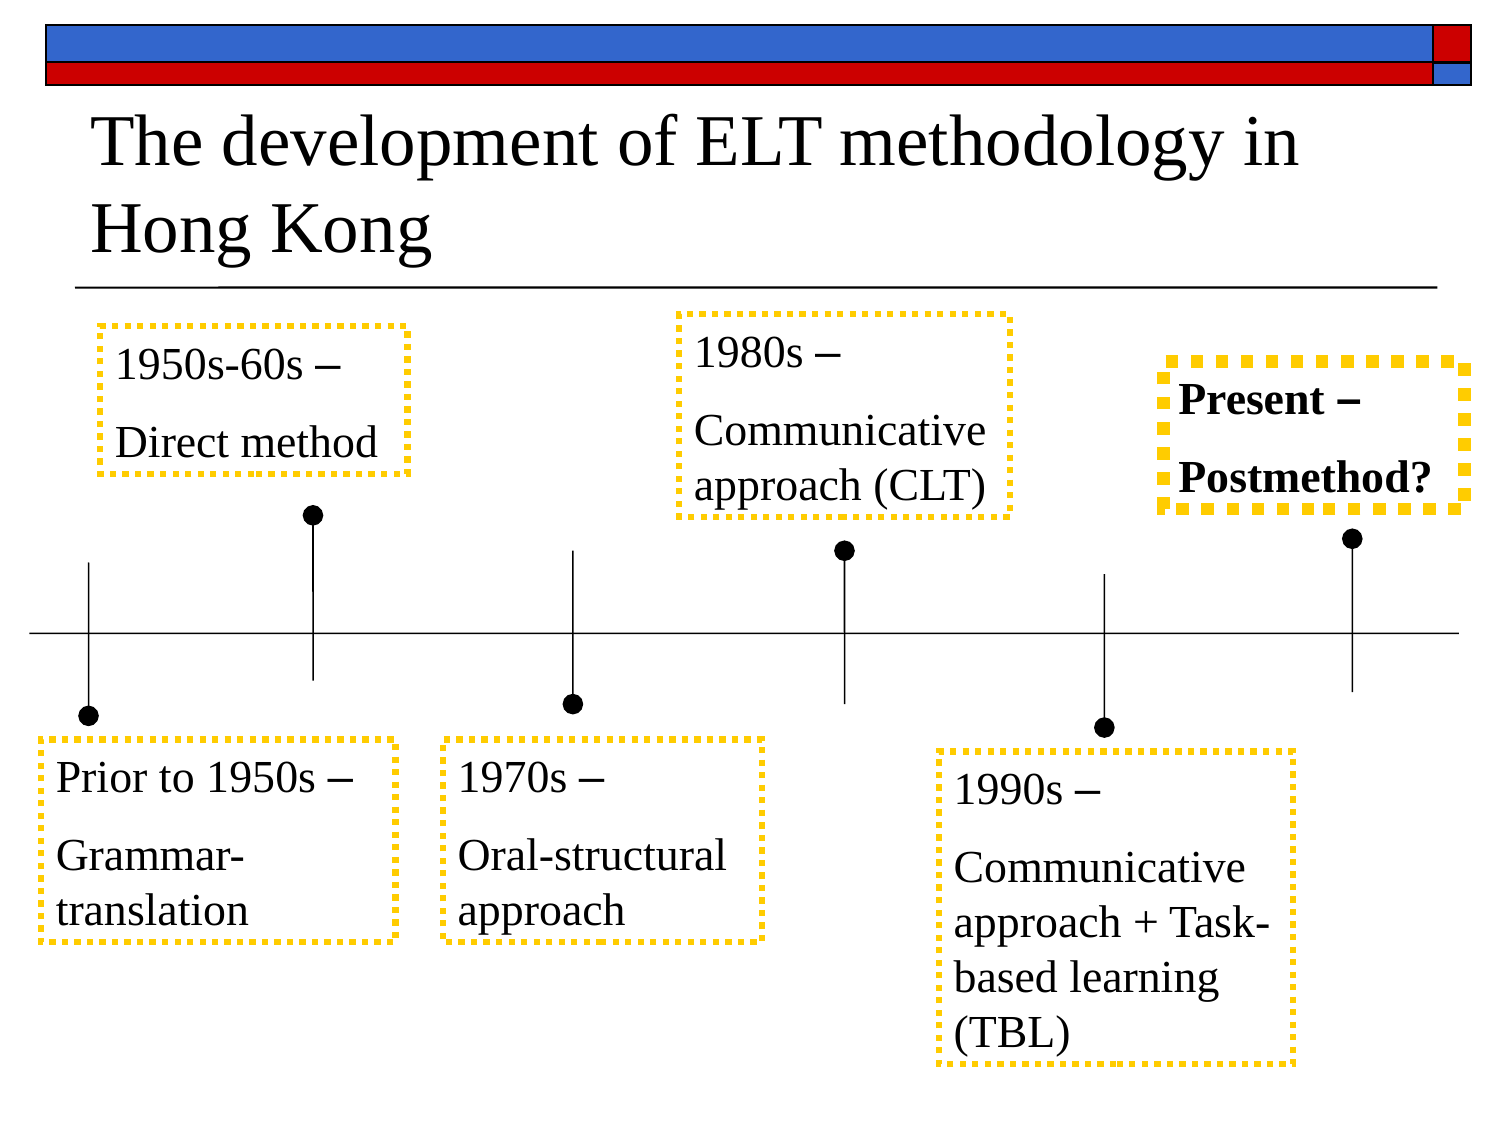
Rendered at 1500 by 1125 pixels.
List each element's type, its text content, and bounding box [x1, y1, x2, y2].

text_box [834, 540, 855, 705]
text_box [1341, 528, 1363, 693]
text_box 1990s – Communicative approach + Task-based learning (TBL) [938, 751, 1294, 1065]
title The development of ELT methodology in Hong Kong [74, 87, 1426, 276]
text_box Present – Postmethod? [1163, 361, 1465, 510]
text_box [1094, 574, 1115, 738]
text_box 1950s-60s – Direct method [100, 326, 408, 474]
text_box [302, 504, 324, 681]
text_box 1980s – Communicative approach (CLT) [679, 314, 1010, 517]
text_box [78, 562, 99, 727]
text_box [562, 550, 584, 715]
text_box Prior to 1950s – Grammar-translation [41, 739, 396, 943]
text_box 1970s – Oral-structural approach [442, 739, 762, 943]
